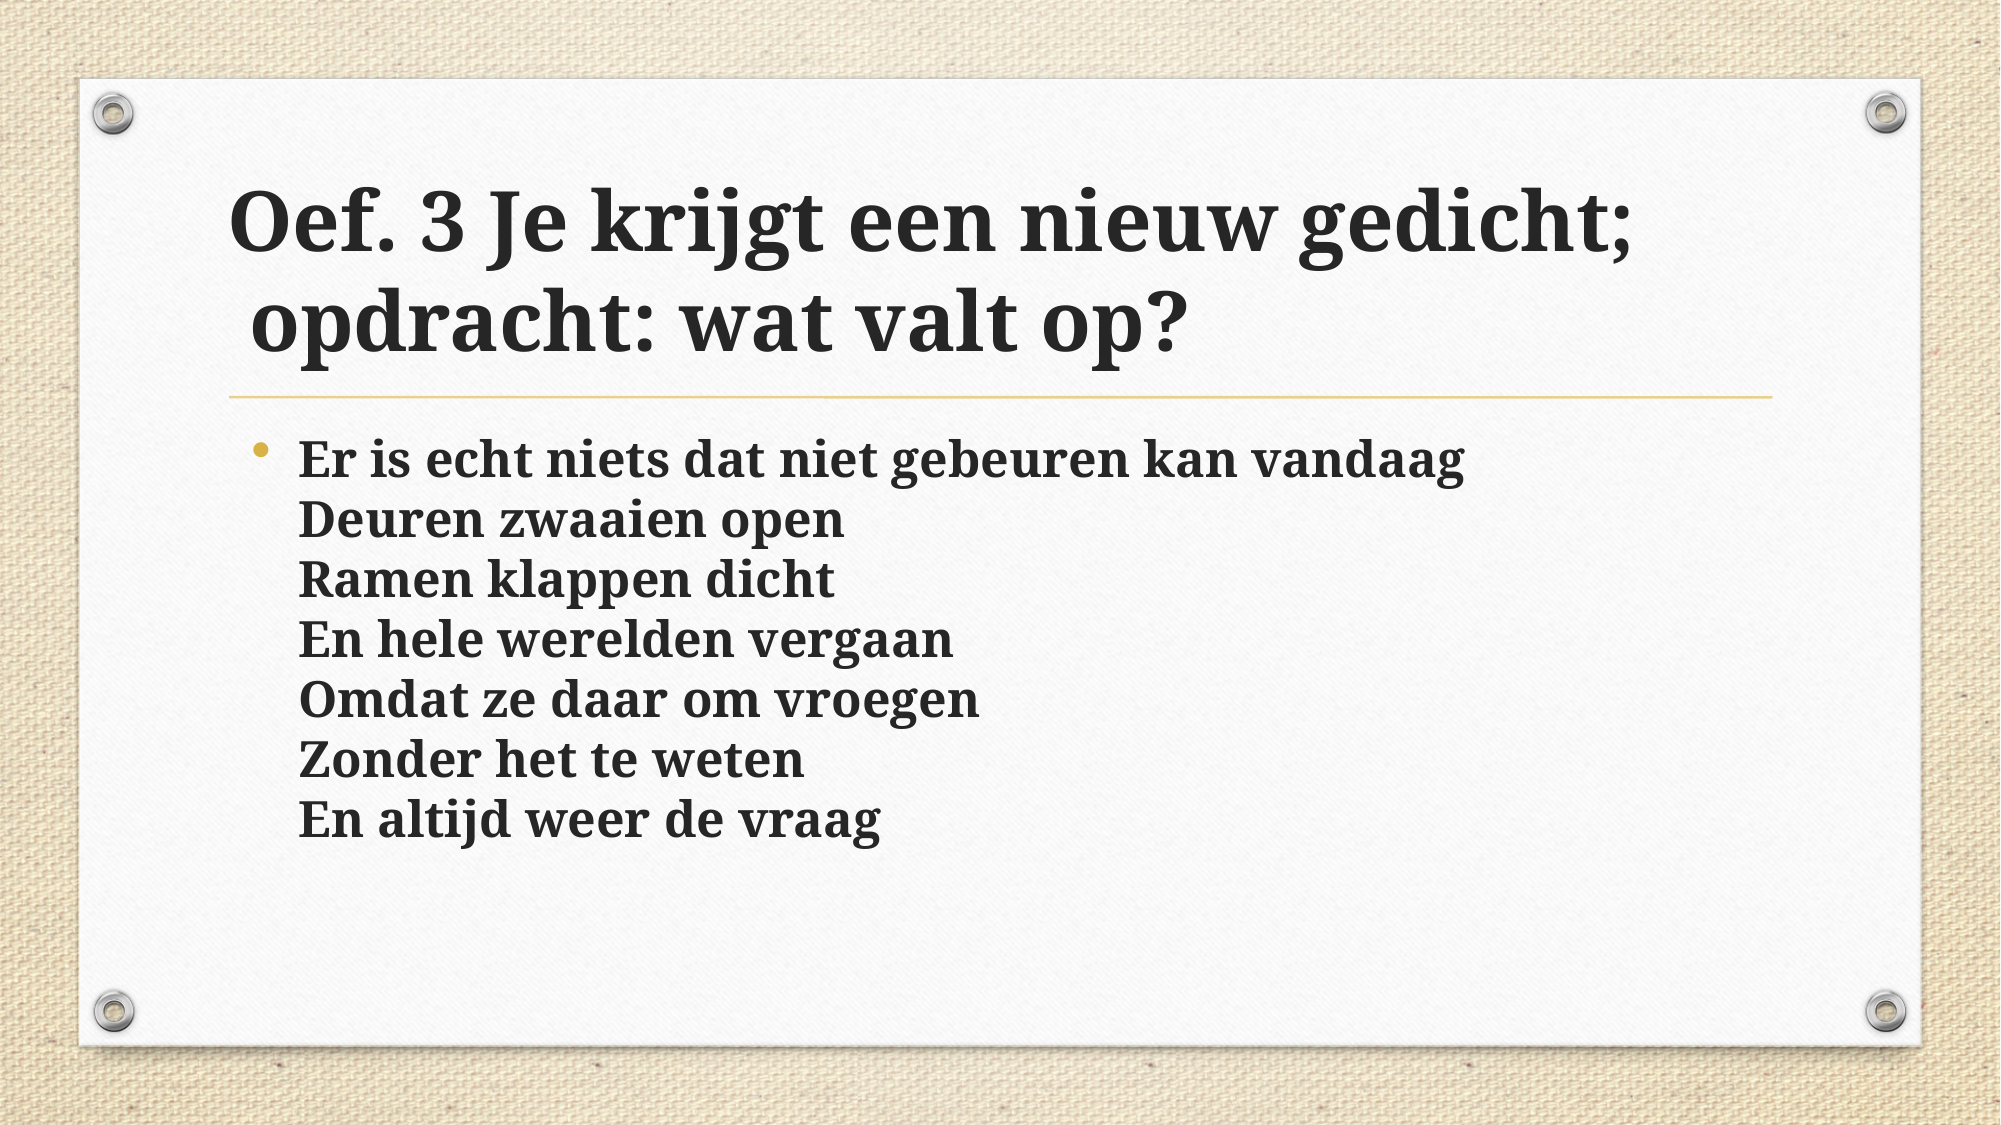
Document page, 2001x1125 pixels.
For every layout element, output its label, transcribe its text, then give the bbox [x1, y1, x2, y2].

list Er is echt niets dat niet gebeuren kan vandaag Deuren zwaaien open Ramen klappen dicht En hele werelden vergaan Omdat ze daar om vroegen Zonder het te weten En altijd weer de vraag [212, 419, 1788, 965]
title Oef. 3 Je krijgt een nieuw gedicht; opdracht: wat valt op? [212, 161, 1788, 375]
picture [0, 0, 2001, 1125]
